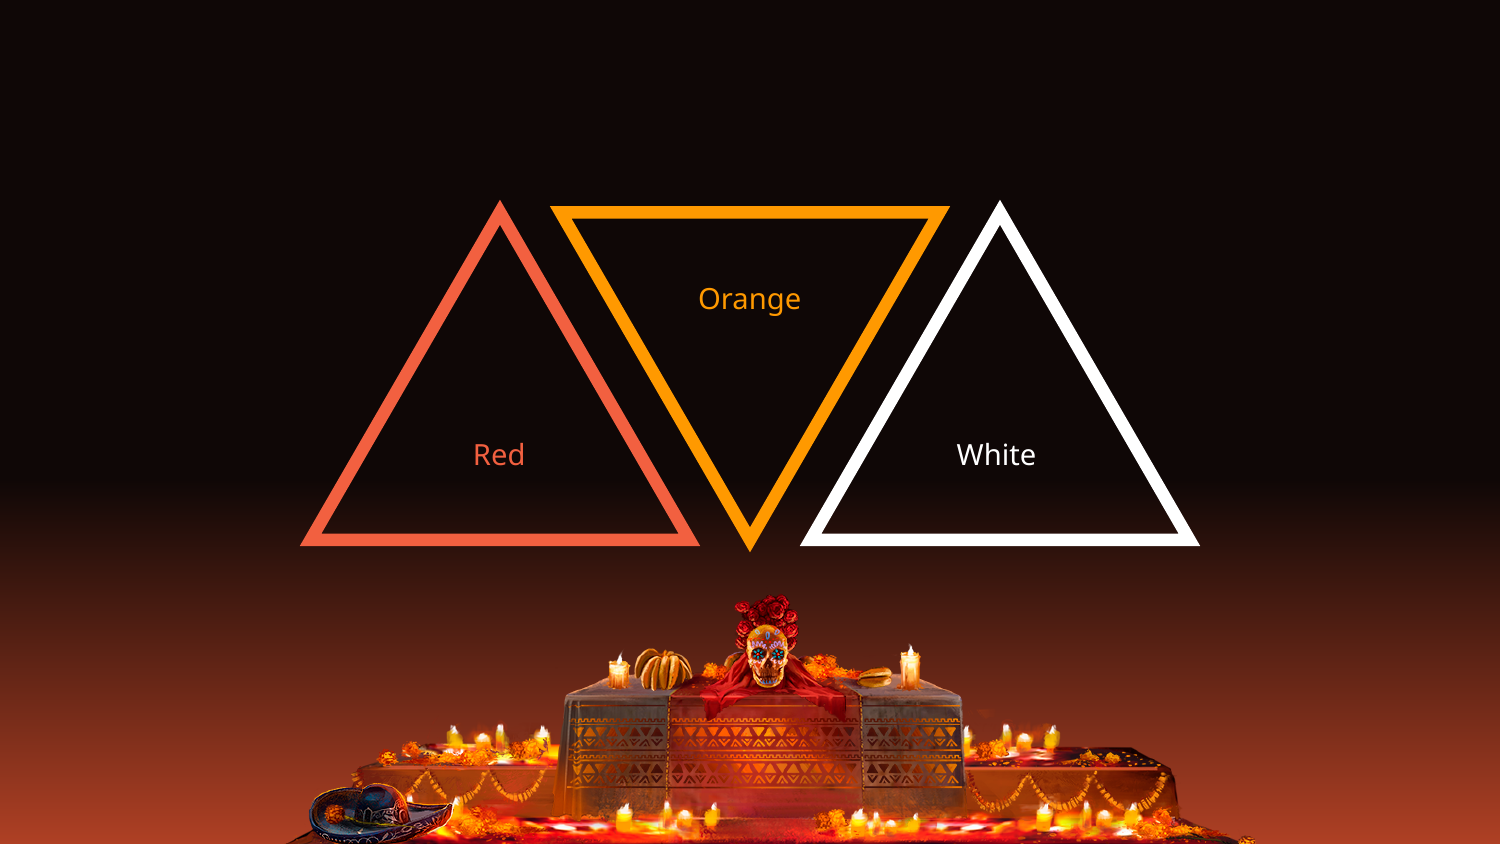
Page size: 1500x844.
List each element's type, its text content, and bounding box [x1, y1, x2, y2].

text_box [379, 212, 621, 420]
picture [244, 587, 1256, 844]
text_box [879, 212, 1121, 420]
text_box [810, 437, 1190, 540]
text_box [652, 371, 848, 540]
text_box White [863, 420, 1130, 527]
text_box [560, 212, 940, 310]
text_box [310, 440, 690, 540]
text_box Orange [616, 265, 883, 371]
text_box Red [366, 420, 632, 527]
